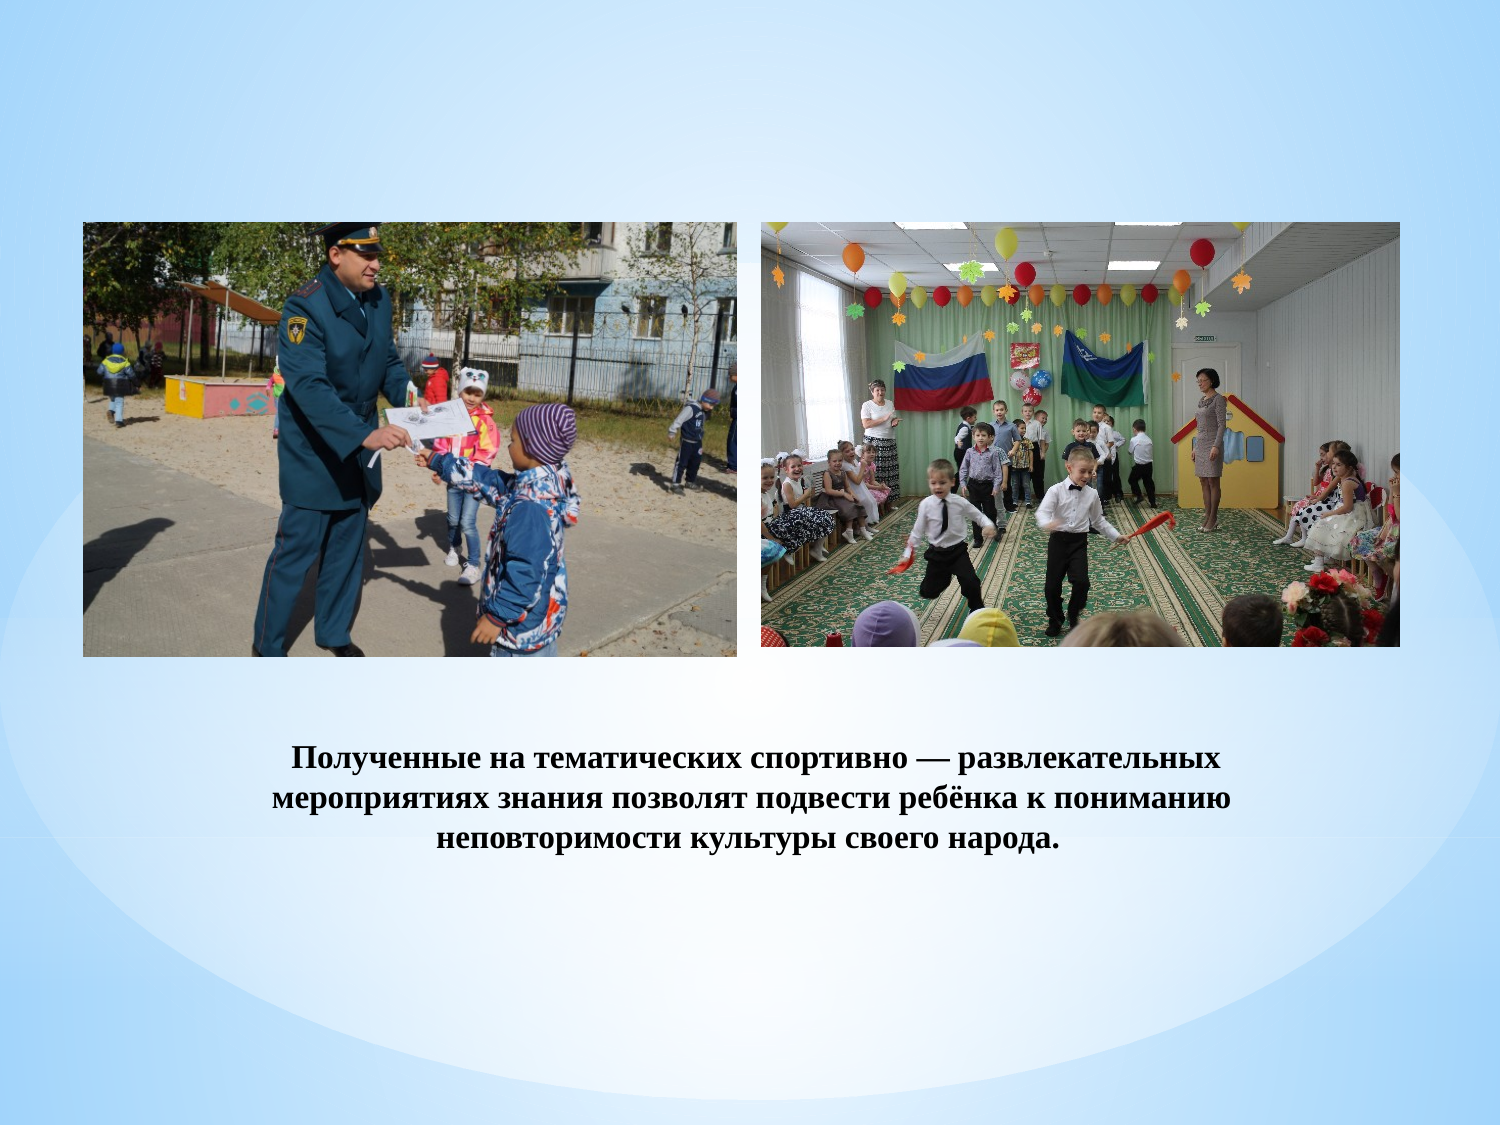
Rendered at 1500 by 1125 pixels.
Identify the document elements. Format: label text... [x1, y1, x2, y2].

title Полученные на тематических спортивно — развлекательных мероприятиях знания позволят подвести ребёнка к пониманию неповторимости культуры своего народа. [218, 727, 1287, 916]
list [761, 222, 1400, 648]
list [83, 222, 737, 658]
